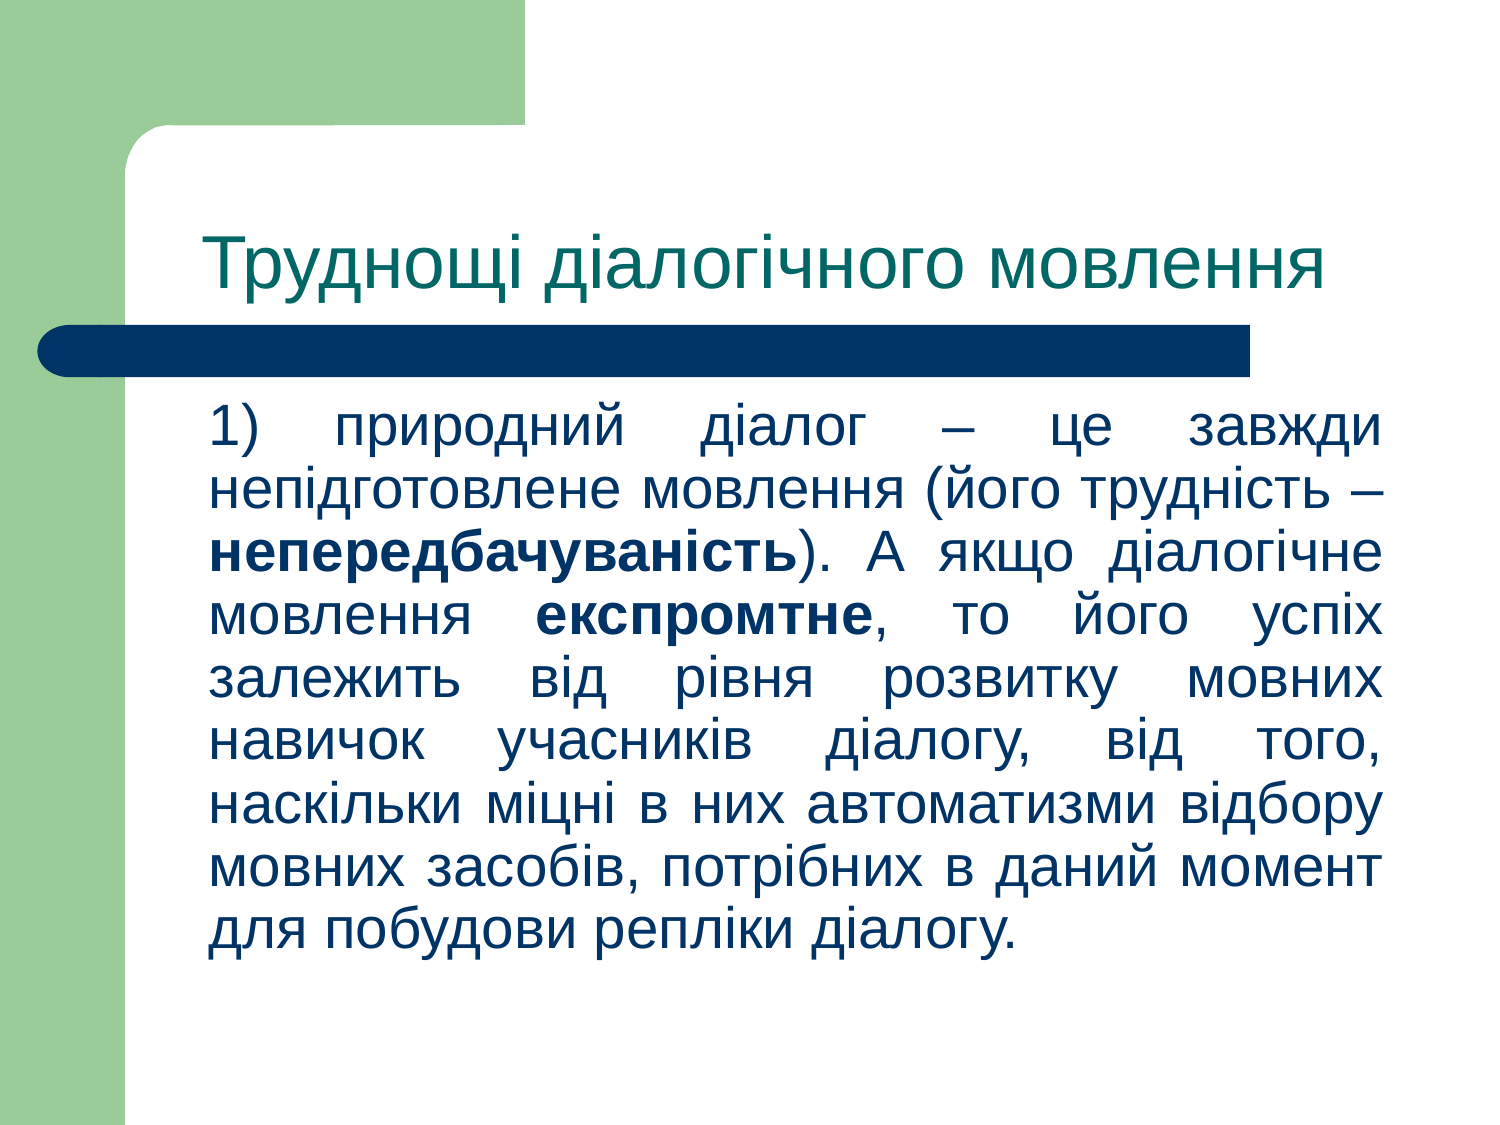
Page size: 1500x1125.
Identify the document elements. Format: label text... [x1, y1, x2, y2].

title Труднощі діалогічного мовлення [125, 125, 1425, 313]
list 1) природний діалог – це завжди непідготовлене мовлення (його трудність – непередбачуваність). А якщо діалогічне мовлення експромтне, то його успіх залежить від рівня розвитку мовних навичок учасників діалогу, від того, наскільки міцні в них автоматизми відбору мовних засобів, потрібних в даний момент для побудови репліки діалогу. [137, 387, 1400, 999]
